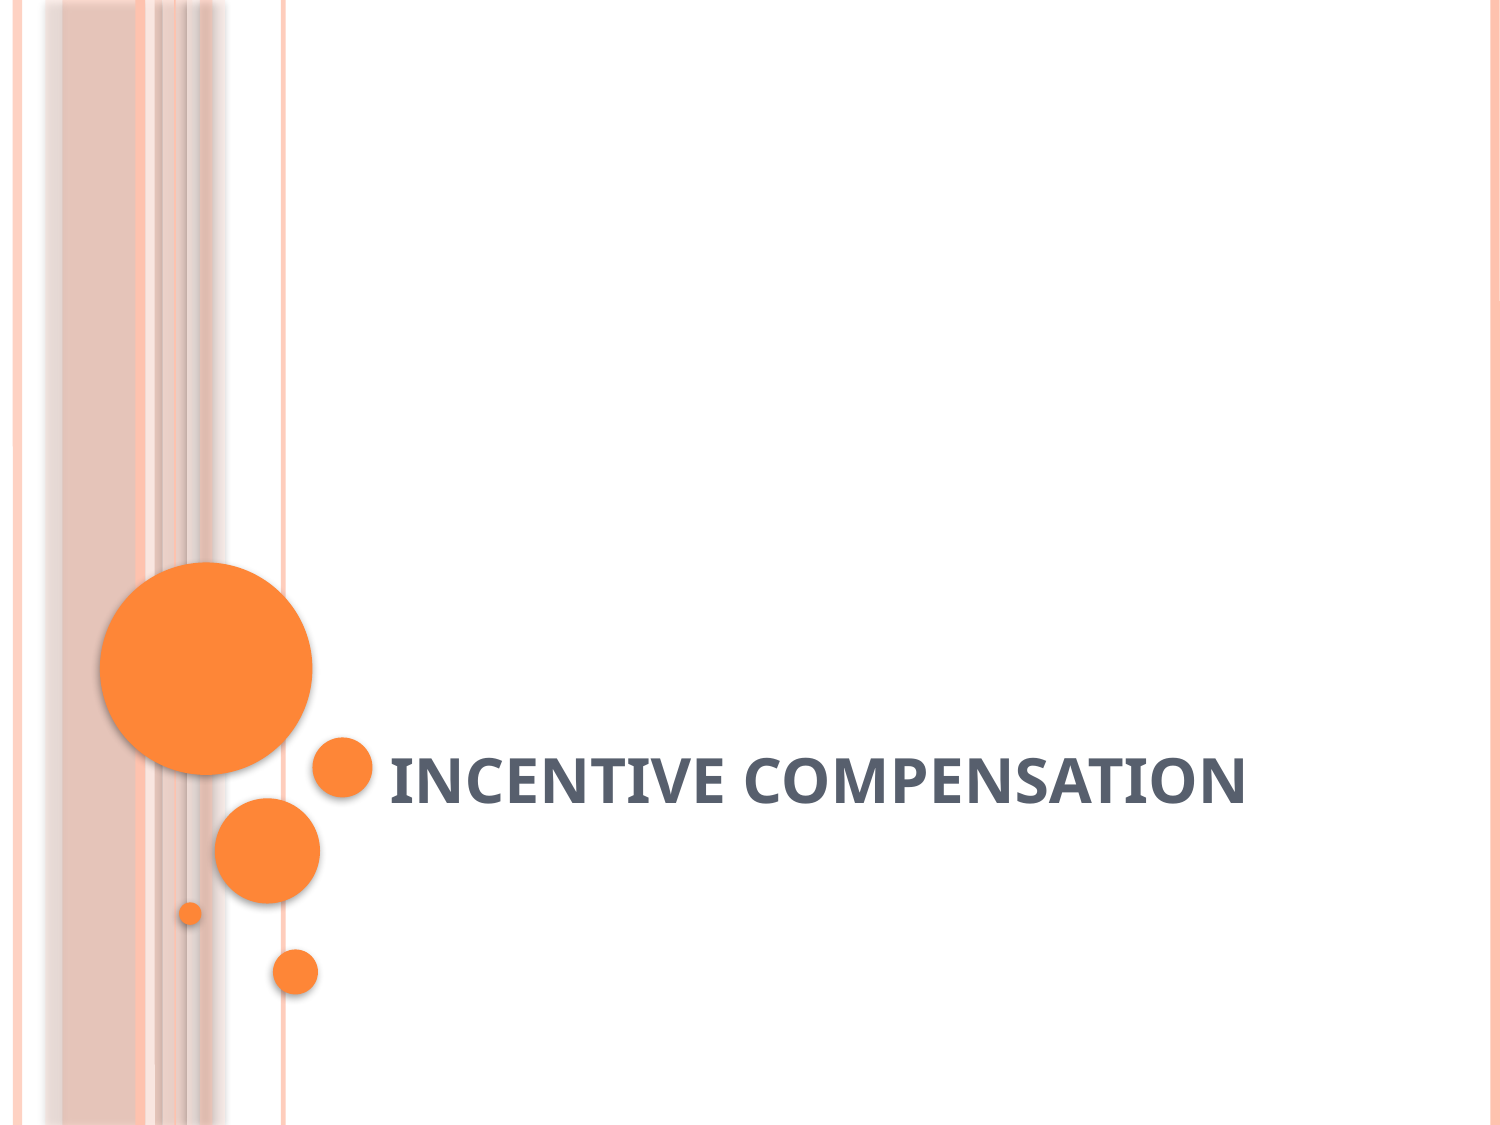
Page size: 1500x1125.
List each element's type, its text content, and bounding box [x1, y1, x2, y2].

title Incentive compensation [375, 512, 1388, 824]
